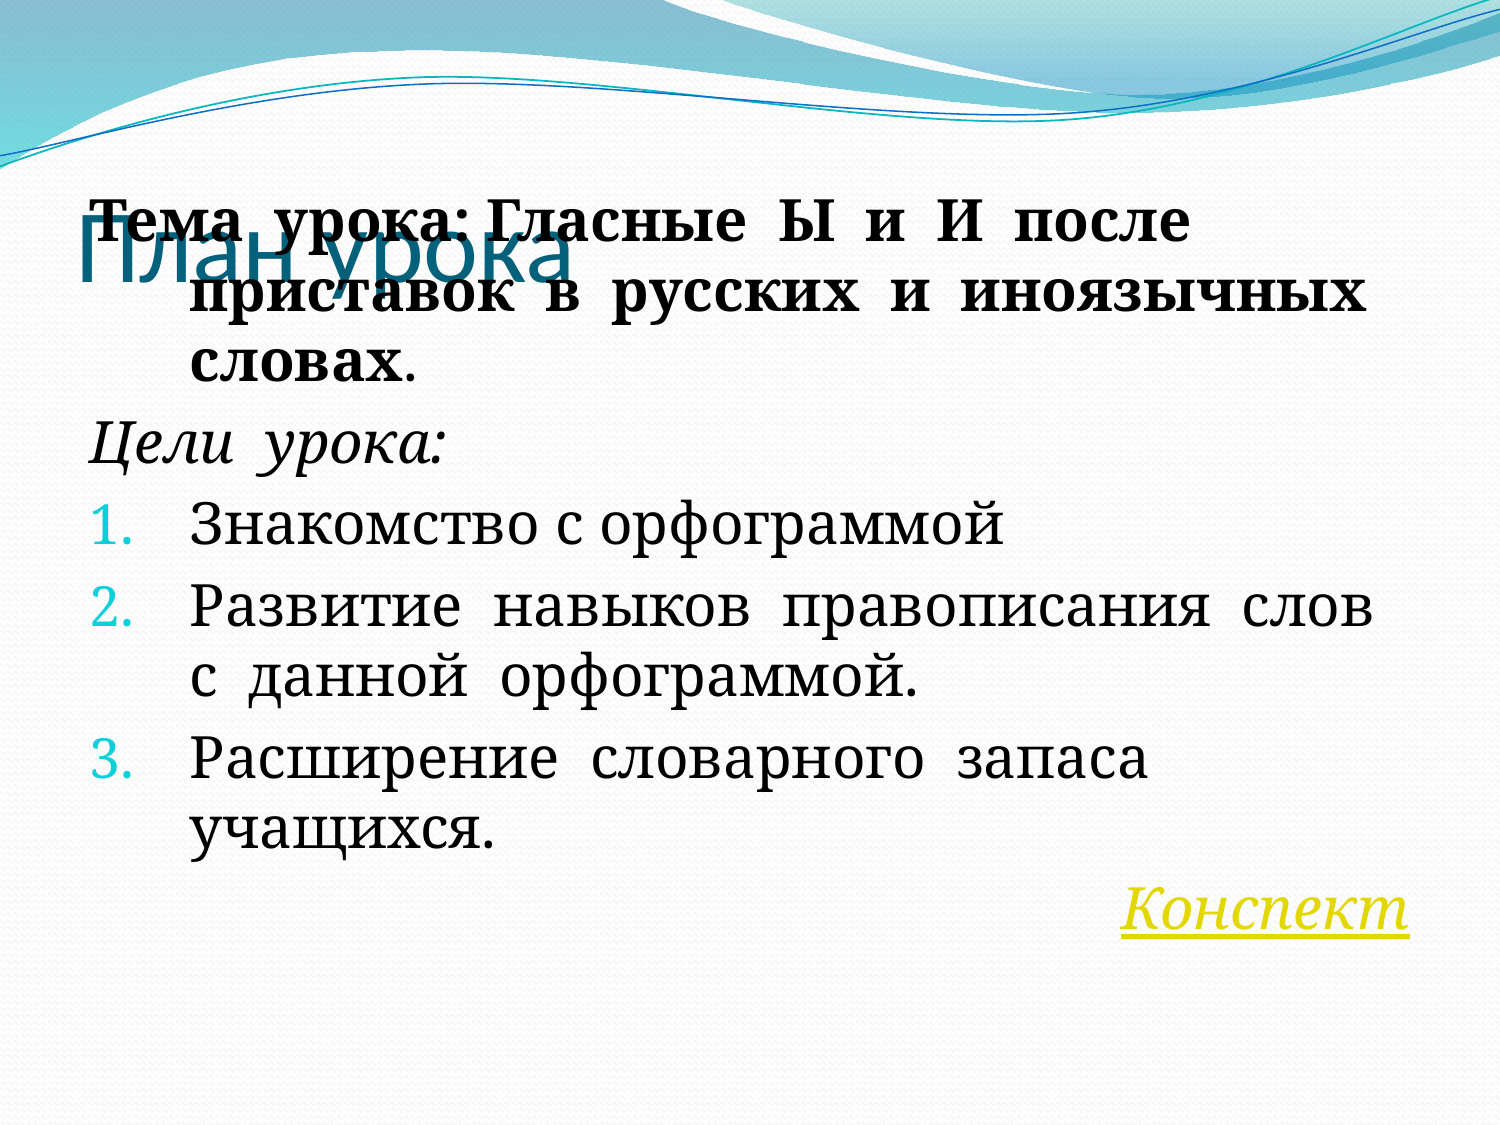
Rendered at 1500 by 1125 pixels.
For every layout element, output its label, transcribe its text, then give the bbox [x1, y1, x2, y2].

title План урока [75, 115, 1425, 175]
list Тема урока: Гласные Ы и И после приставок в русских и иноязычных словах. Цели урока: Знакомство с орфограммой Развитие навыков правописания слов с данной орфограммой. Расширение словарного запаса учащихся. Конспект [75, 175, 1425, 1005]
